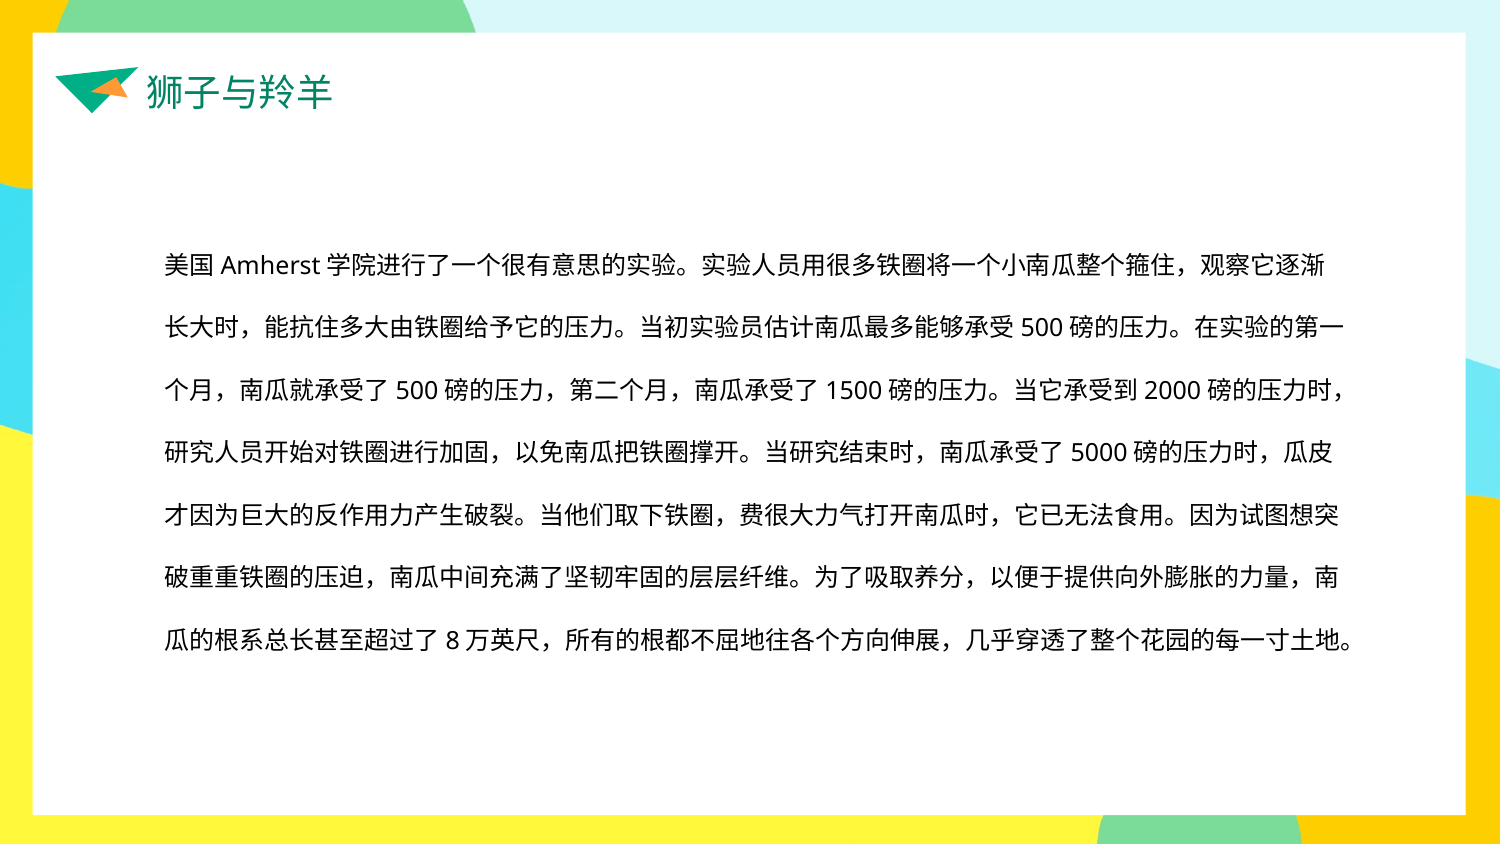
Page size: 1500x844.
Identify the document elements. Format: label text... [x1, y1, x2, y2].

text_box 美国Amherst学院进行了一个很有意思的实验。实验人员用很多铁圈将一个小南瓜整个箍住，观察它逐渐长大时，能抗住多大由铁圈给予它的压力。当初实验员估计南瓜最多能够承受500磅的压力。在实验的第一个月，南瓜就承受了500磅的压力，第二个月，南瓜承受了1500磅的压力。当它承受到2000磅的压力时，研究人员开始对铁圈进行加固，以免南瓜把铁圈撑开。当研究结束时，南瓜承受了5000磅的压力时，瓜皮才因为巨大的反作用力产生破裂。当他们取下铁圈，费很大力气打开南瓜时，它已无法食用。因为试图想突破重重铁圈的压迫，南瓜中间充满了坚韧牢固的层层纤维。为了吸取养分，以便于提供向外膨胀的力量，南瓜的根系总长甚至超过了8万英尺，所有的根都不屈地往各个方向伸展，几乎穿透了整个花园的每一寸土地。 [149, 209, 1363, 692]
picture [0, 0, 1500, 844]
